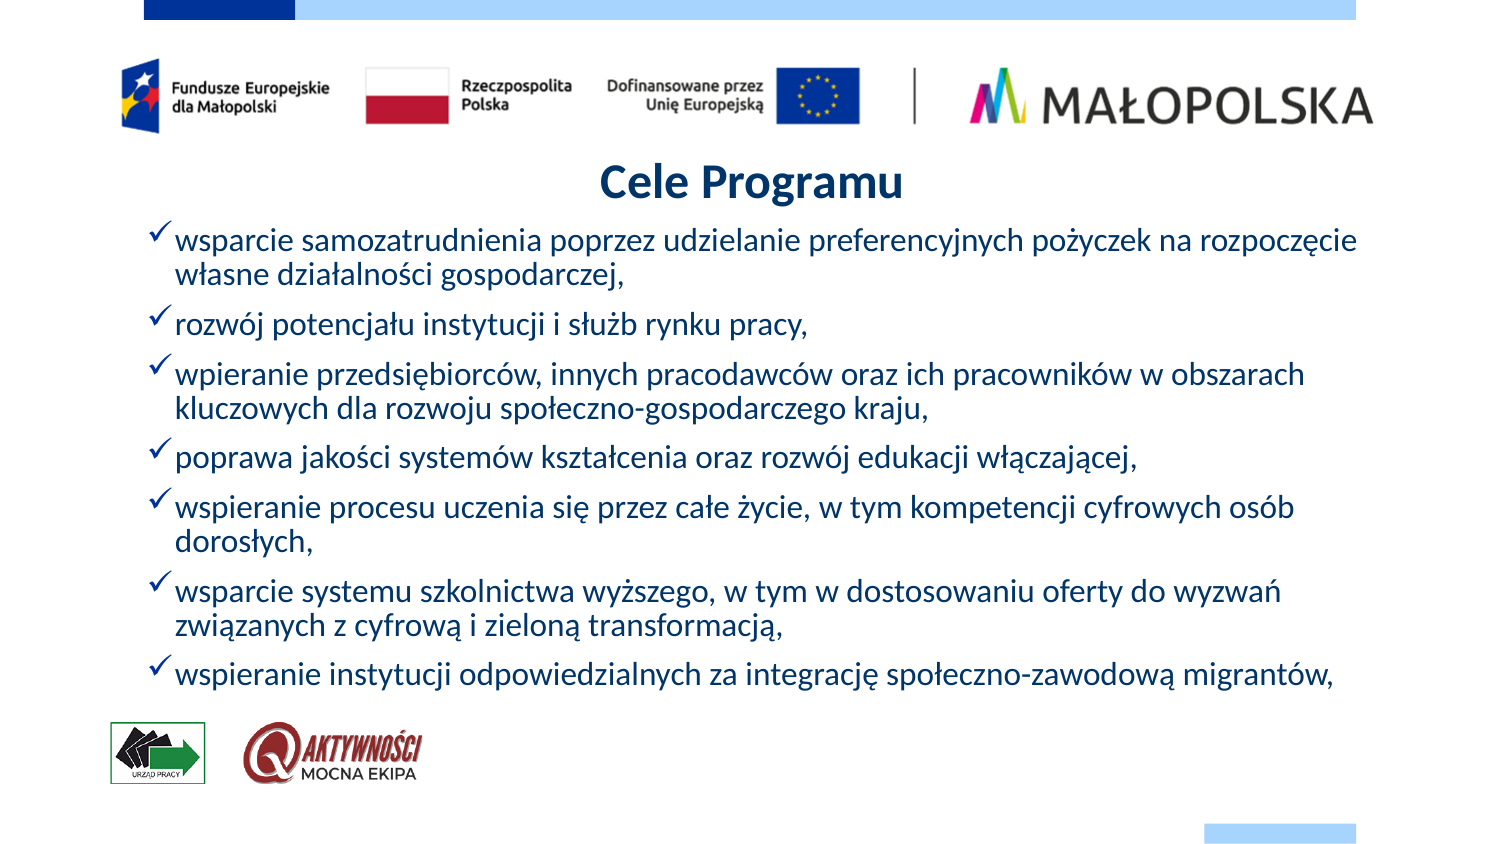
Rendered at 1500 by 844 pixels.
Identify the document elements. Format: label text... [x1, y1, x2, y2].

picture [29, 55, 1397, 152]
list Cele Programu wsparcie samozatrudnienia poprzez udzielanie preferencyjnych pożyczek na rozpoczęcie własne działalności gospodarczej, rozwój potencjału instytucji i służb rynku pracy, wpieranie przedsiębiorców, innych pracodawców oraz ich pracowników w obszarach kluczowych dla rozwoju społeczno-gospodarczego kraju, poprawa jakości systemów kształcenia oraz rozwój edukacji włączającej, wspieranie procesu uczenia się przez całe życie, w tym kompetencji cyfrowych osób dorosłych, wsparcie systemu szkolnictwa wyższego, w tym w dostosowaniu oferty do wyzwań związanych z cyfrową i zieloną transformacją, wspieranie instytucji odpowiedzialnych za integrację społeczno-zawodową migrantów, [146, 174, 1359, 765]
picture [76, 722, 423, 784]
